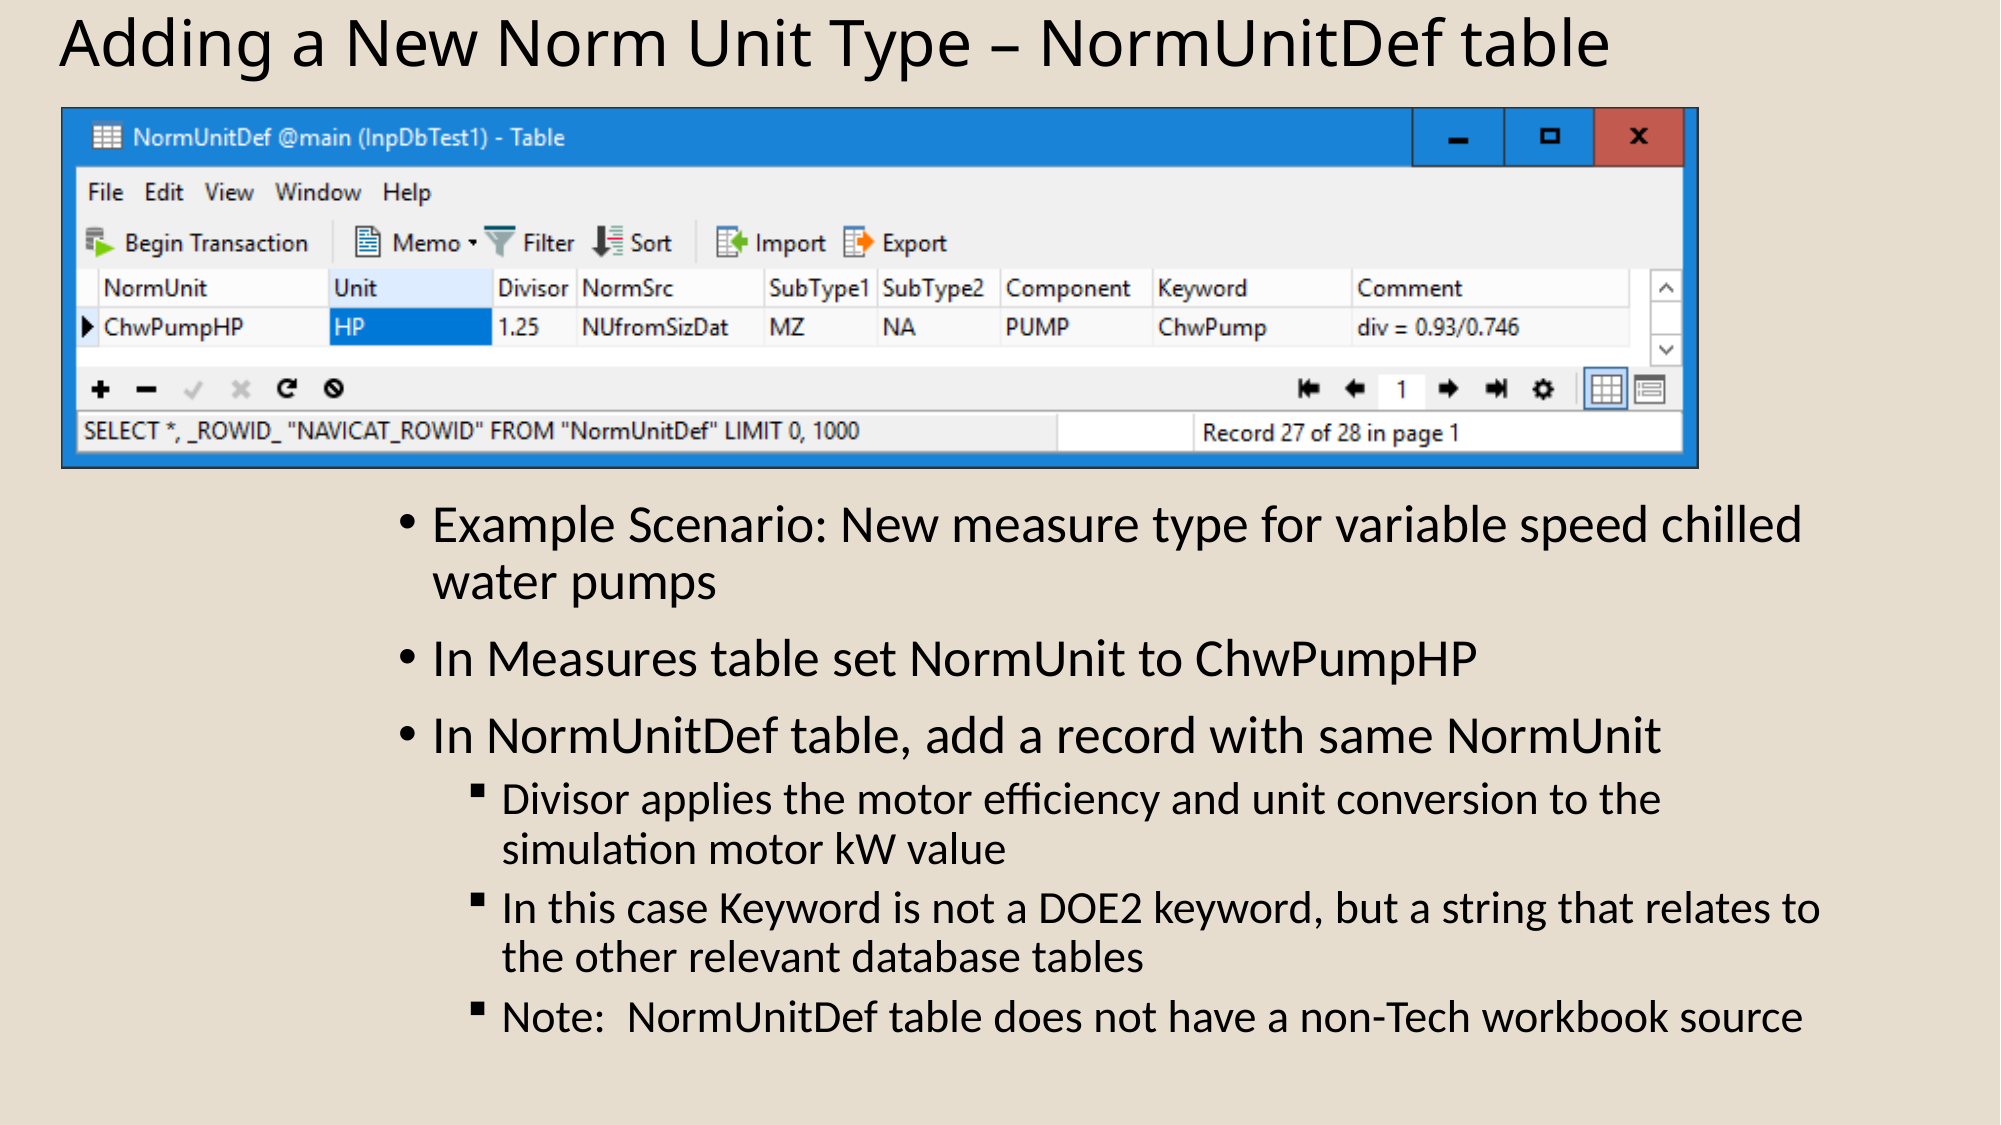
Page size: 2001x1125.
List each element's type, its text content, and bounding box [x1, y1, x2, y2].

list Example Scenario: New measure type for variable speed chilled water pumps In Measures table set NormUnit to ChwPumpHP In NormUnitDef table, add a record with same NormUnit Divisor applies the motor efficiency and unit conversion to the simulation motor kW value In this case Keyword is not a DOE2 keyword, but a string that relates to the other relevant database tables Note: NormUnitDef table does not have a non-Tech workbook source [383, 488, 1863, 1092]
title Adding a New Norm Unit Type – NormUnitDef table [44, 2, 1844, 88]
picture [60, 107, 1699, 469]
